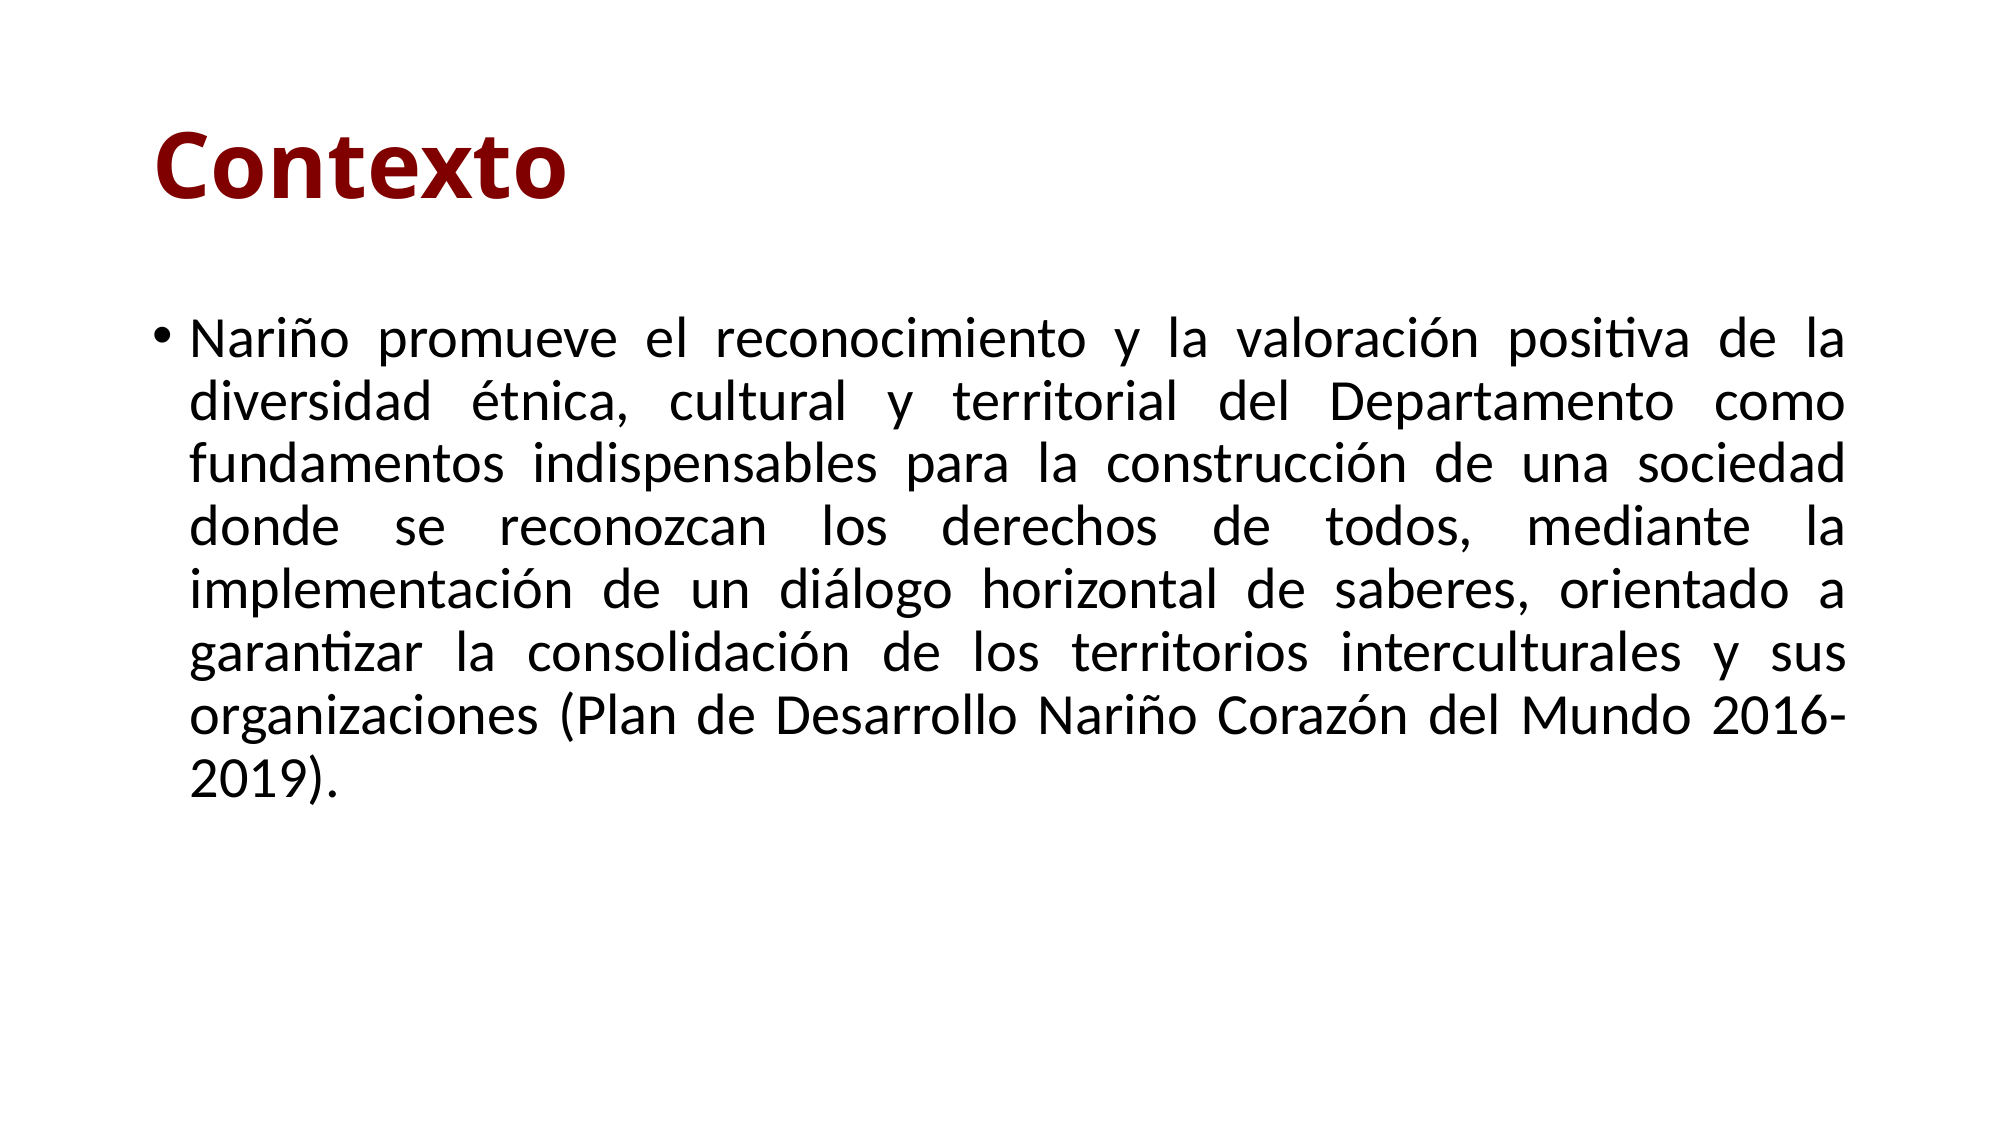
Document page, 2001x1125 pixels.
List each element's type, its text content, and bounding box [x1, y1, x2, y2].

list Nariño promueve el reconocimiento y la valoración positiva de la diversidad étnica, cultural y territorial del Departamento como fundamentos indispensables para la construcción de una sociedad donde se reconozcan los derechos de todos, mediante la implementación de un diálogo horizontal de saberes, orientado a garantizar la consolidación de los territorios interculturales y sus organizaciones (Plan de Desarrollo Nariño Corazón del Mundo 2016-2019). [137, 299, 1863, 1014]
title Contexto [137, 59, 1863, 278]
